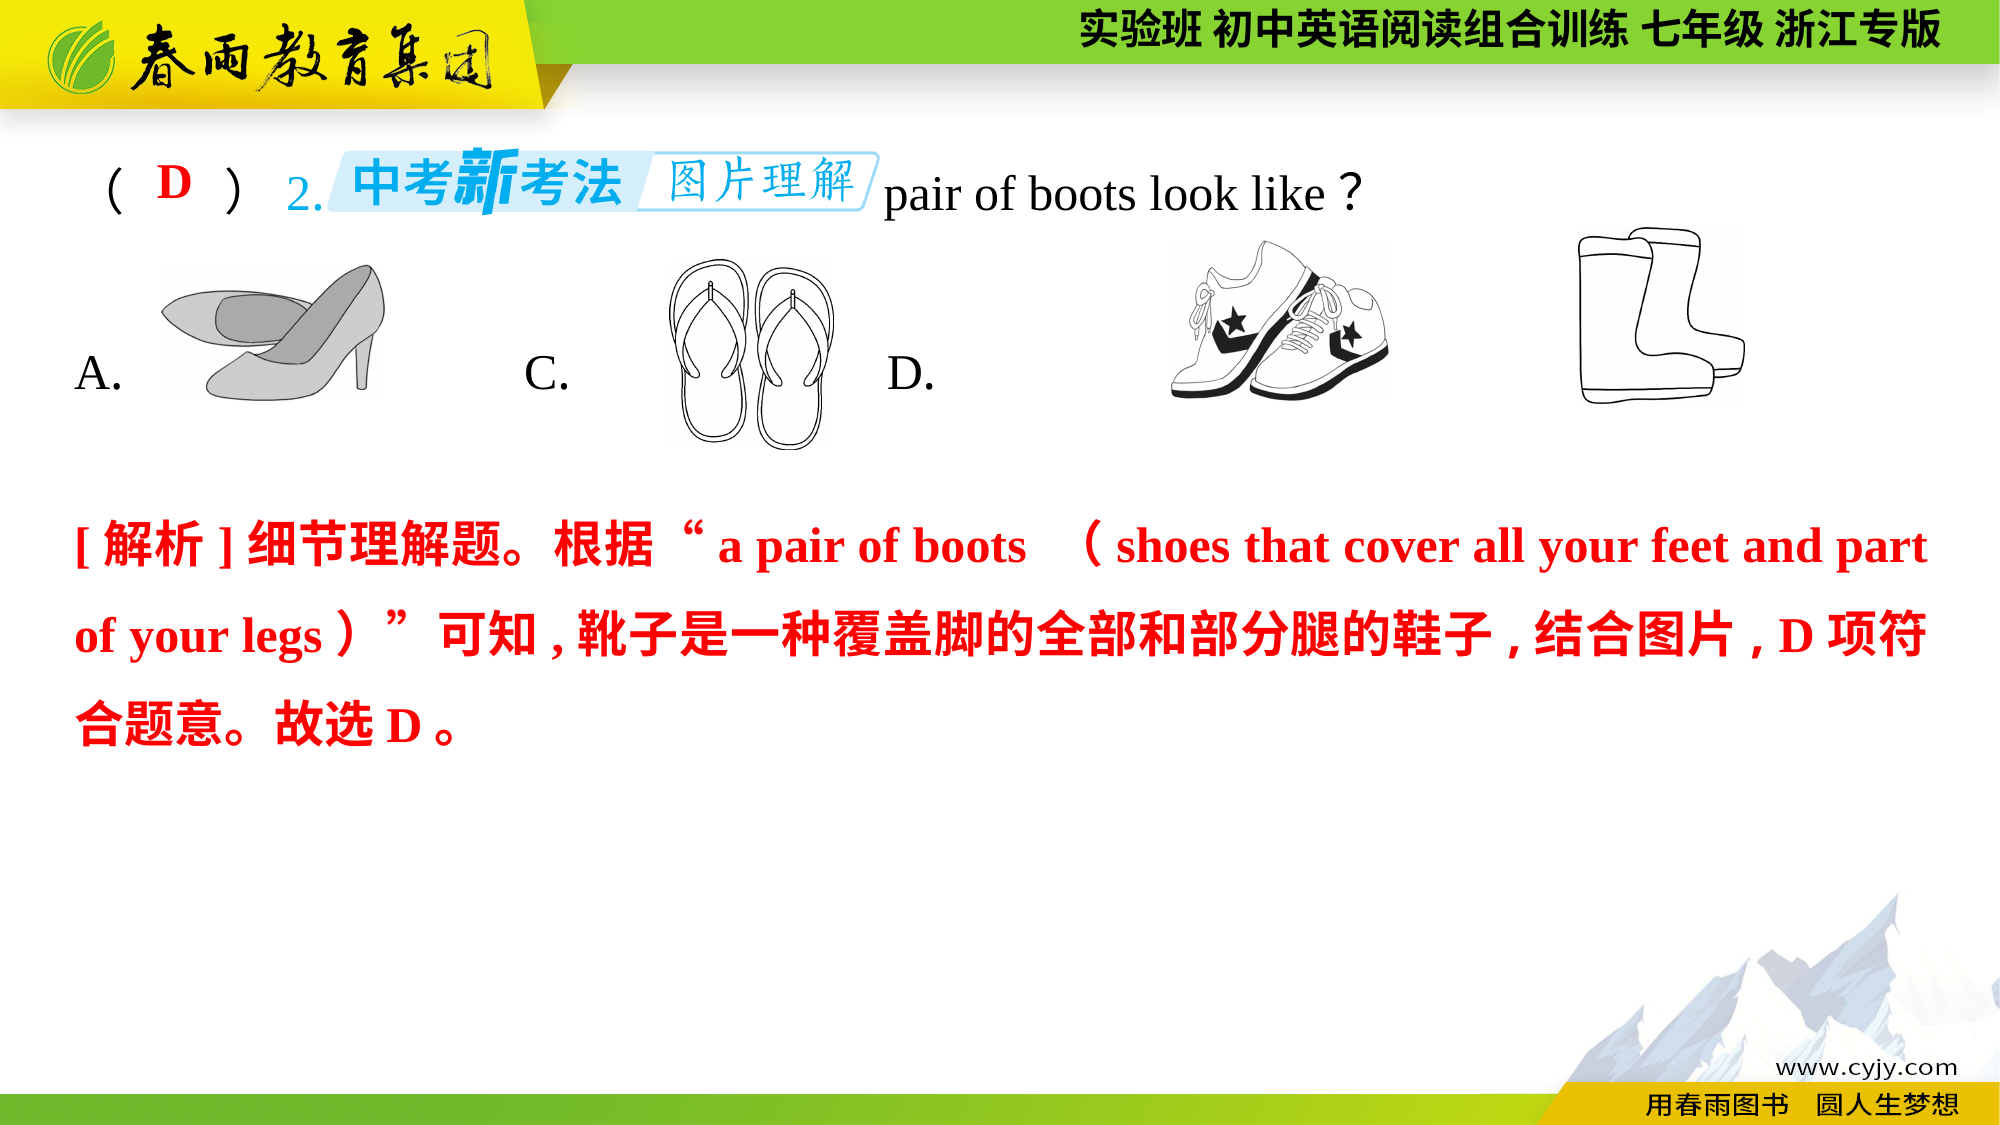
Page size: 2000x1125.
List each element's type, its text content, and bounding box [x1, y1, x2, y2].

picture [0, 0, 2000, 1125]
text_box [解析]细节理解题。根据“a pair of boots （shoes that cover all your feet and part of your legs）”可知,靴子是一种覆盖脚的全部和部分腿的鞋子,结合图片, D项符合题意。故选D。 [59, 475, 1944, 761]
list （ ）2. What does a pair of boots look like？ A. B. C. D. [59, 122, 1944, 411]
text_box D [142, 141, 208, 217]
